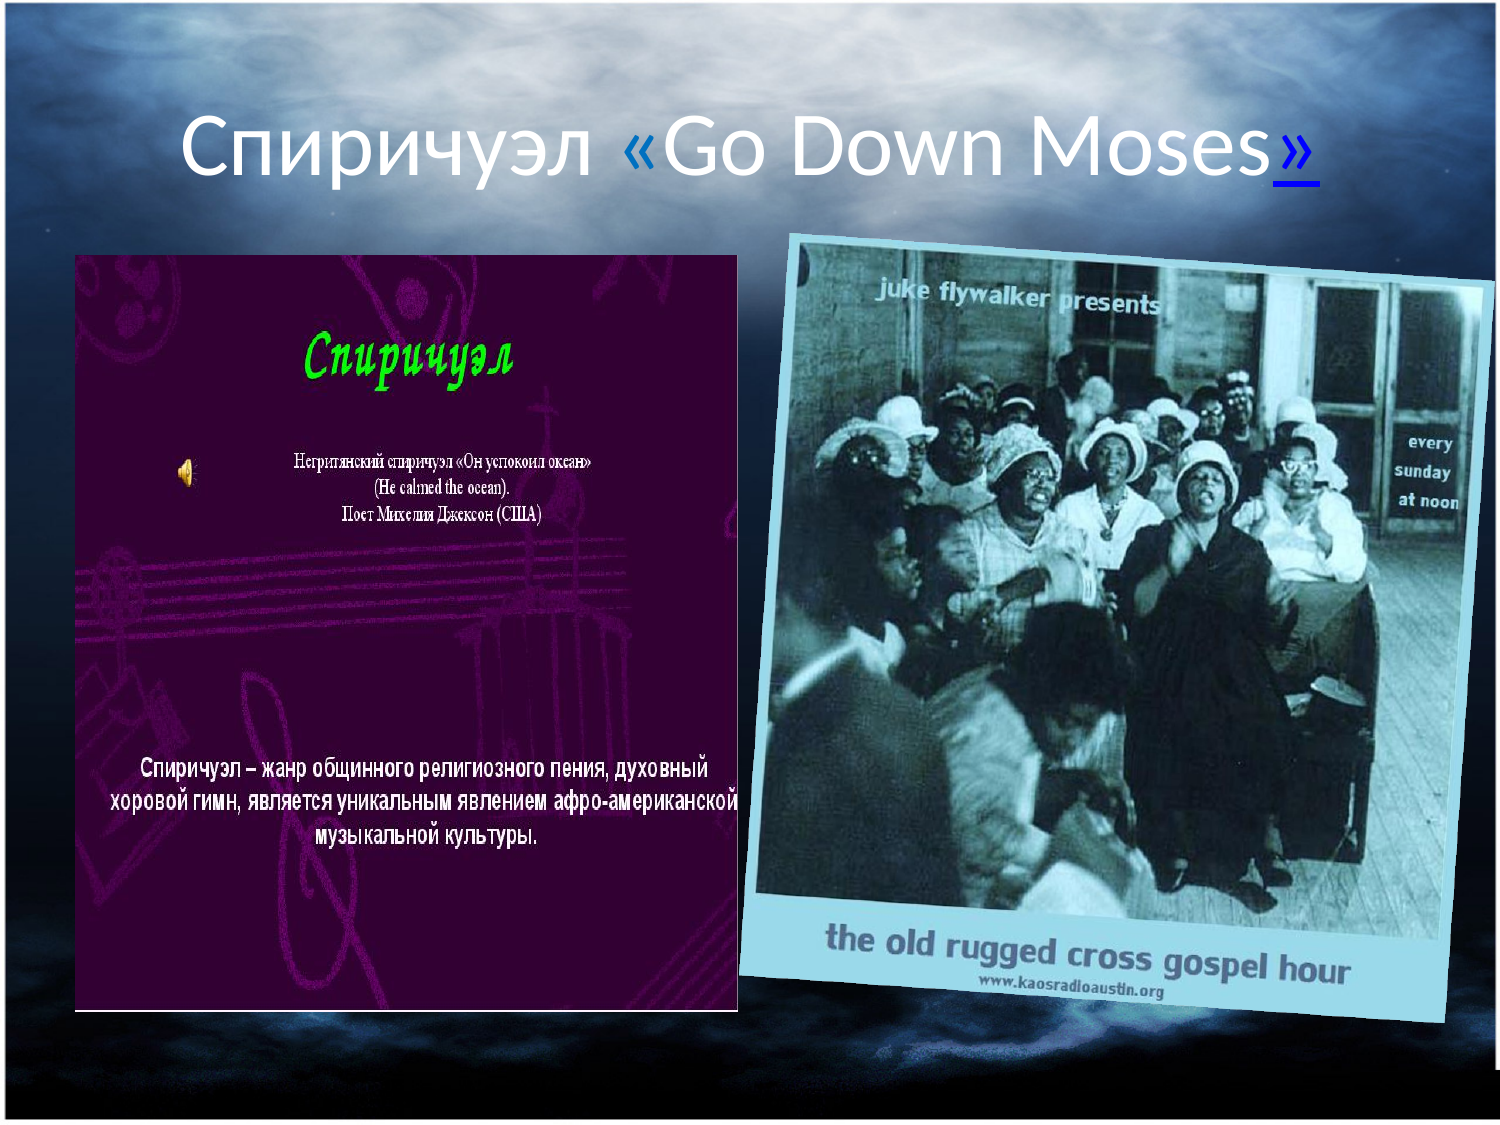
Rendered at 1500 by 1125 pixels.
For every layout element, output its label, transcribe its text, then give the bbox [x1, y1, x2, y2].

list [762, 255, 1471, 1000]
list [74, 255, 738, 1012]
title Спиричуэл «Go Down Moses» [75, 45, 1425, 233]
picture [0, 0, 1500, 1125]
